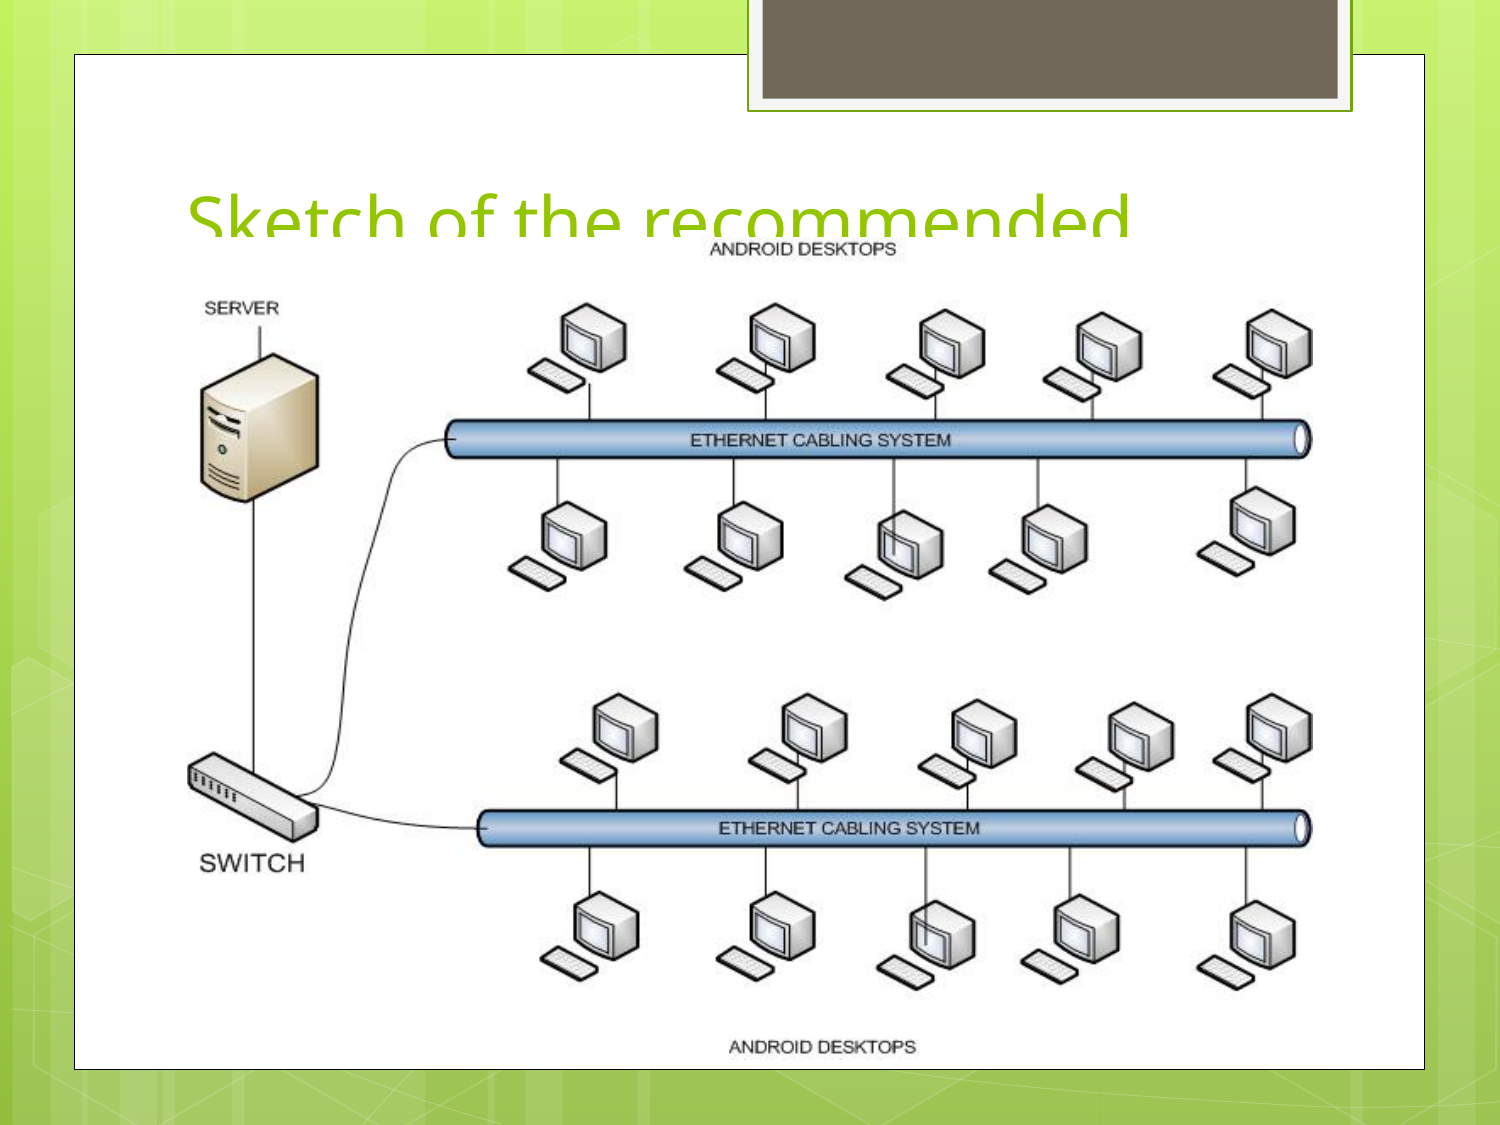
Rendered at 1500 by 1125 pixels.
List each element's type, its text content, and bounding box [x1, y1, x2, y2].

picture [187, 237, 1313, 1060]
title Sketch of the recommended system [171, 168, 1324, 357]
